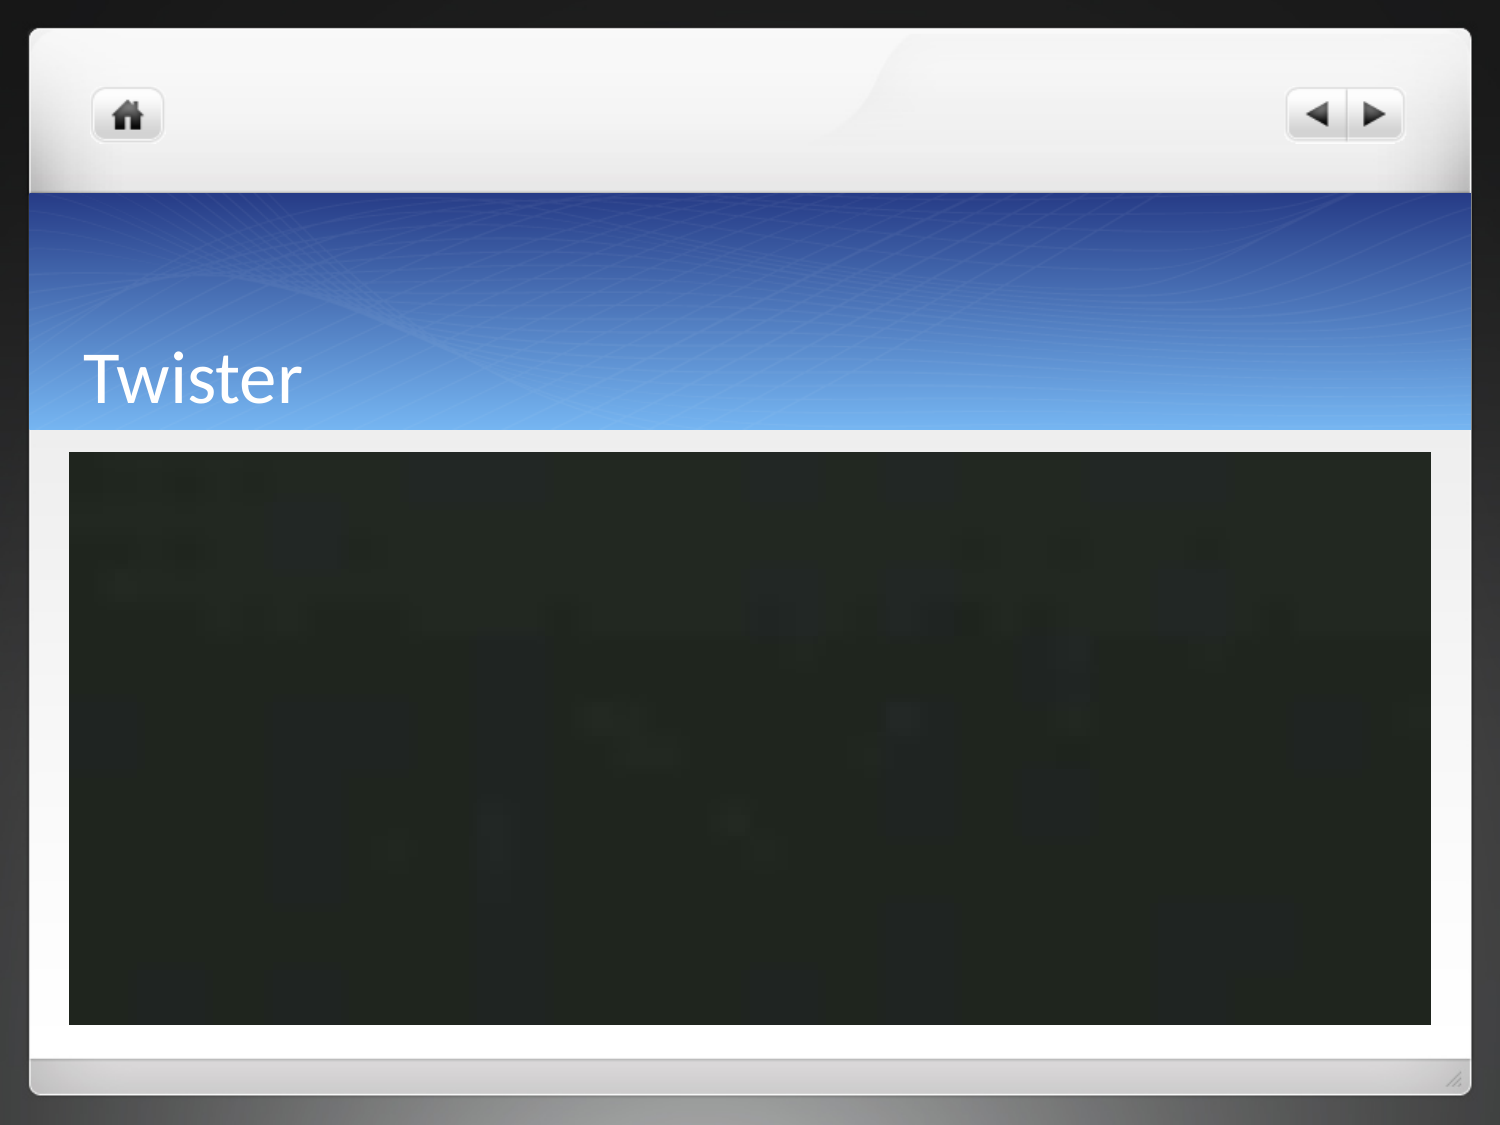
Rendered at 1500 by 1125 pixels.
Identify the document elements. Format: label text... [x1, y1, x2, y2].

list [67, 451, 1432, 1026]
title Twister [68, 238, 1432, 427]
picture [0, 0, 1500, 1125]
